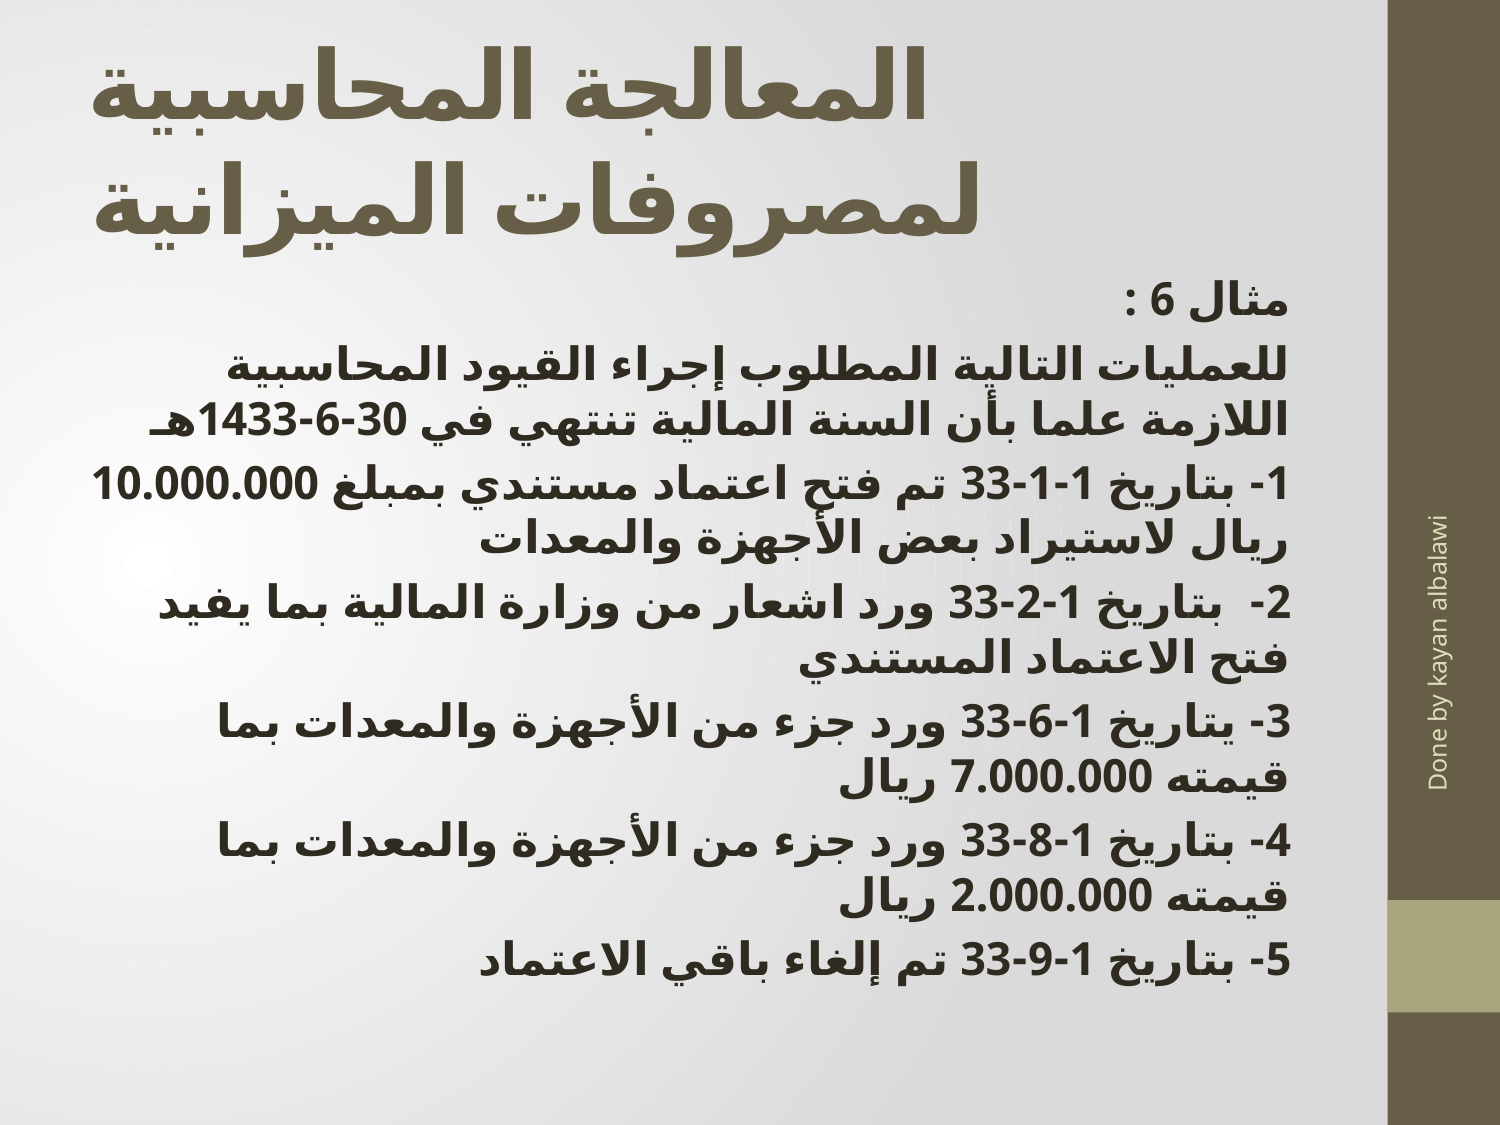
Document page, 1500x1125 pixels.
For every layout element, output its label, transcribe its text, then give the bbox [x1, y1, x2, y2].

footer Done by kayan albalawi [1408, 500, 1469, 889]
title المعالجة المحاسبية لمصروفات الميزانية [75, 45, 1325, 233]
list مثال 6 : للعمليات التالية المطلوب إجراء القيود المحاسبية اللازمة علما بأن السنة المالية تنتهي في 30-6-1433هـ 1- بتاريخ 1-1-33 تم فتح اعتماد مستندي بمبلغ 10.000.000 ريال لاستيراد بعض الأجهزة والمعدات 2- بتاريخ 1-2-33 ورد اشعار من وزارة المالية بما يفيد فتح الاعتماد المستندي 3- يتاريخ 1-6-33 ورد جزء من الأجهزة والمعدات بما قيمته 7.000.000 ريال 4- بتاريخ 1-8-33 ورد جزء من الأجهزة والمعدات بما قيمته 2.000.000 ريال 5- بتاريخ 1-9-33 تم إلغاء باقي الاعتماد [75, 262, 1325, 1050]
